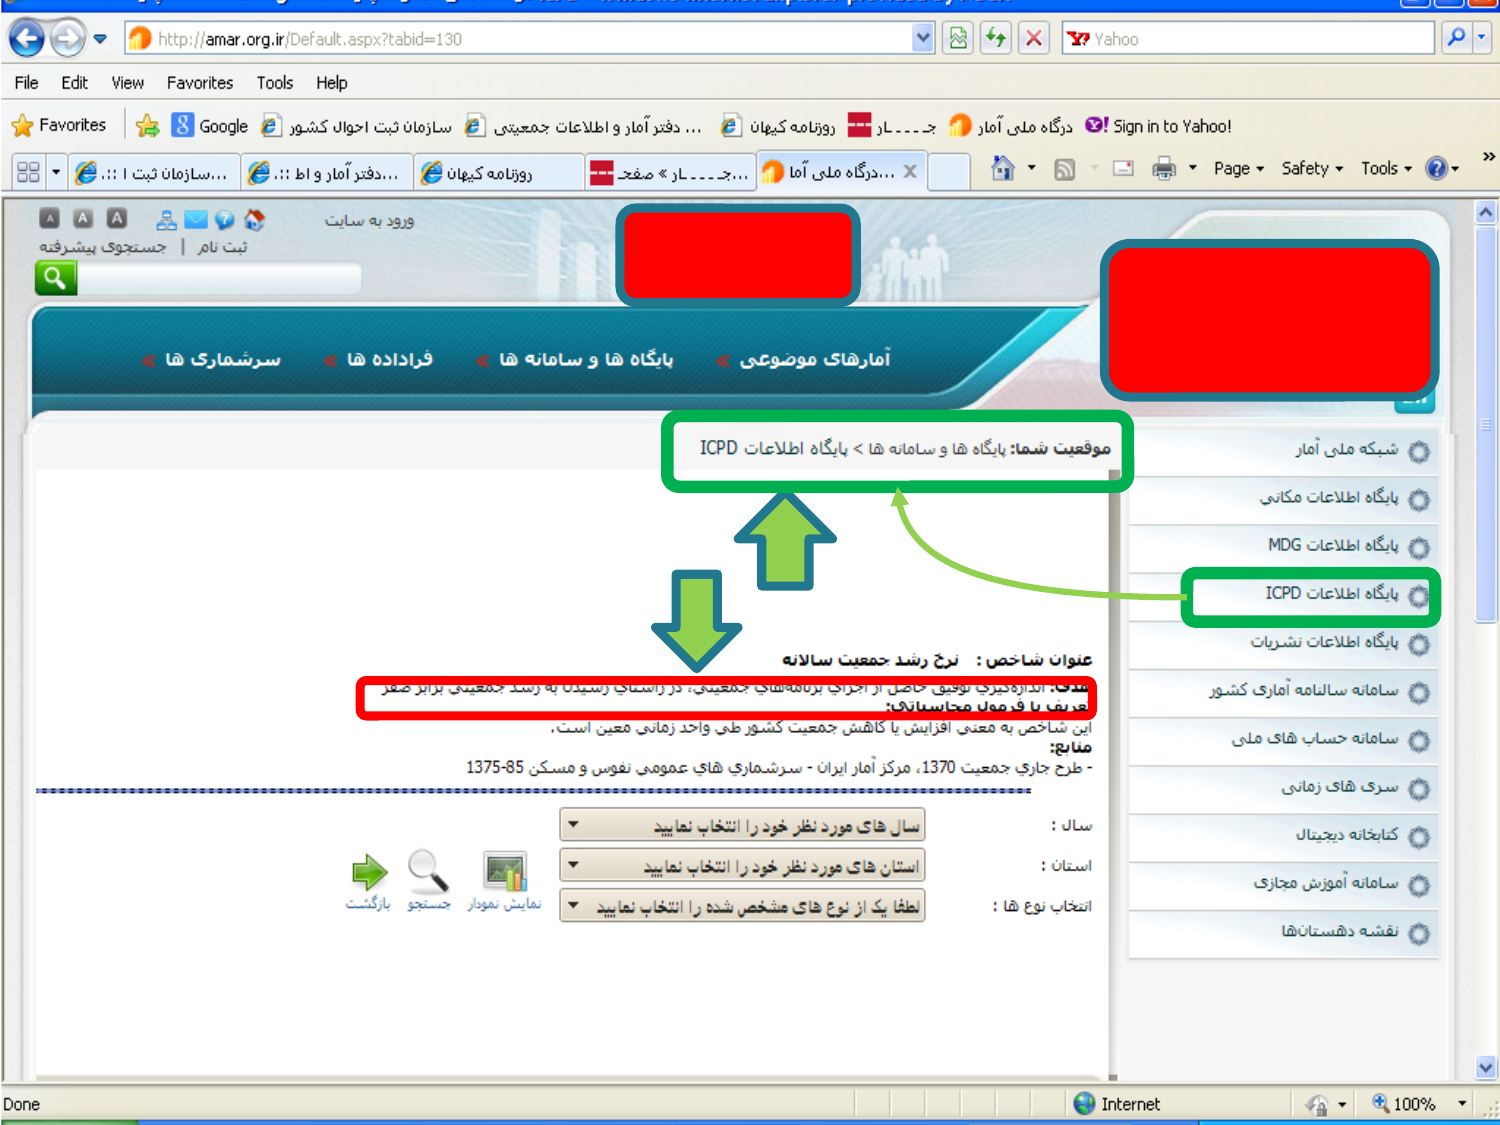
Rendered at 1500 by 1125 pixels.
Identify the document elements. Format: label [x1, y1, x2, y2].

picture [0, 0, 1500, 1125]
text_box [897, 486, 1188, 598]
